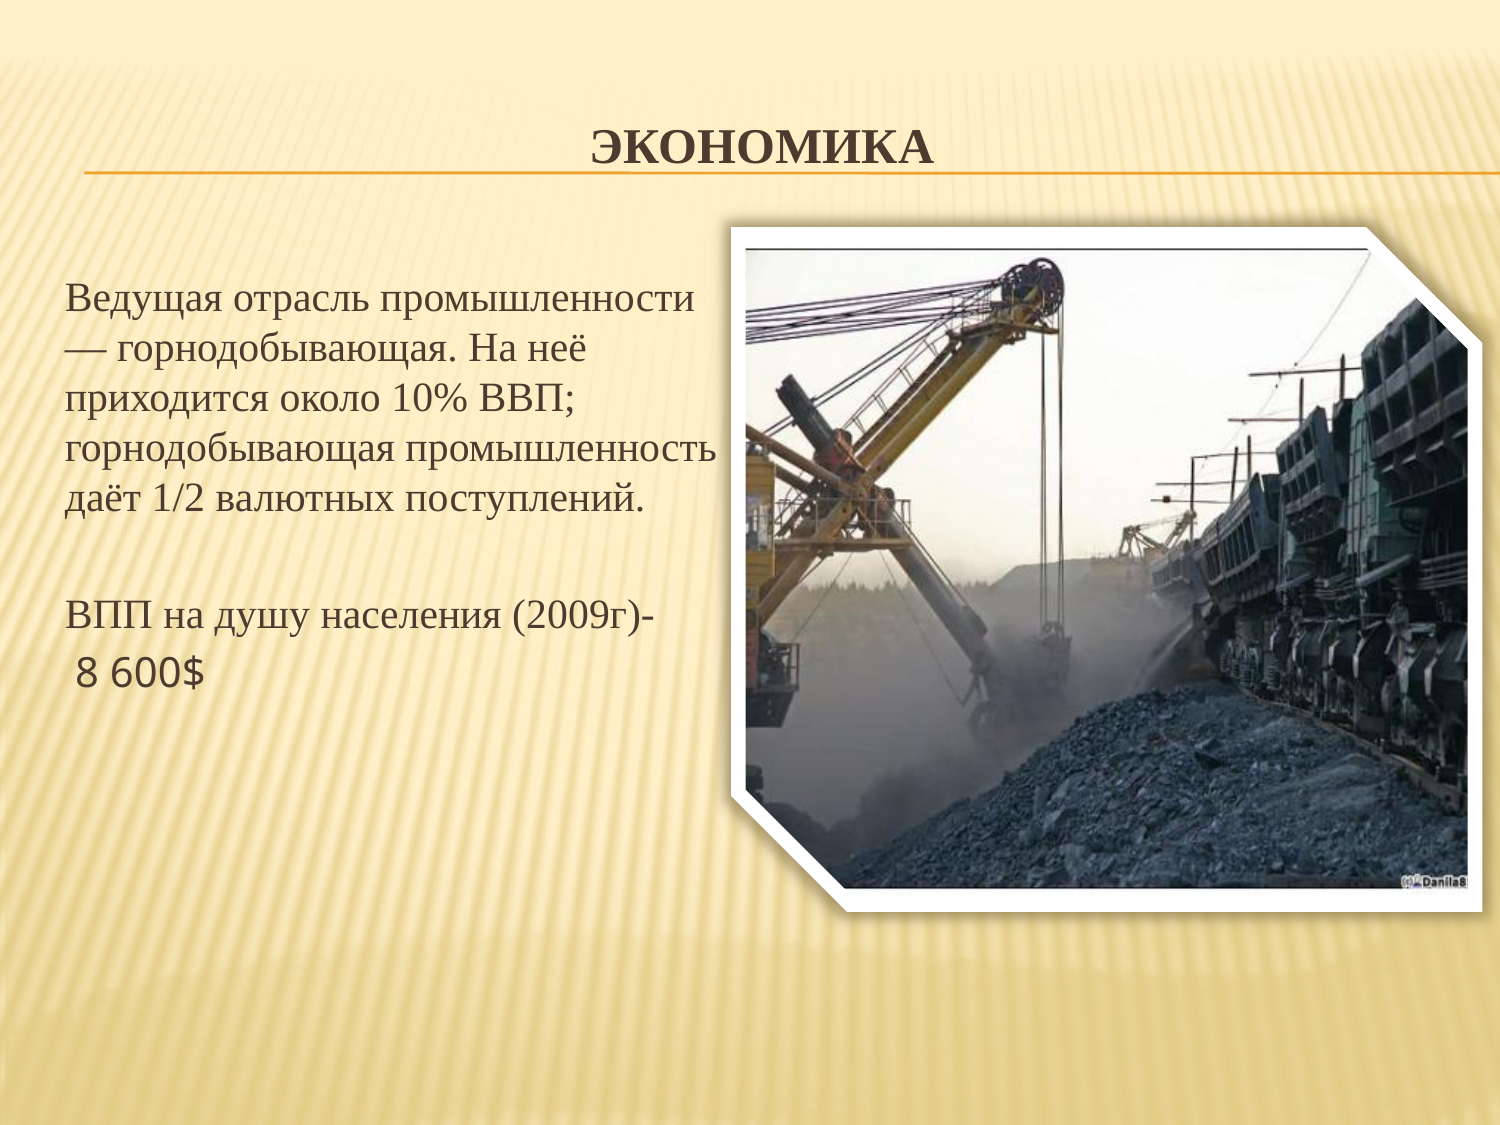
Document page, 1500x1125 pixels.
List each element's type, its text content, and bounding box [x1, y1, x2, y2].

list Ведущая отрасль промышленности — горнодобывающая. На неё приходится около 10% ВВП; горнодобывающая промышленность даёт 1/2 валютных поступлений. ВПП на душу населения (2009г)- 8 600$ [50, 262, 738, 1038]
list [737, 234, 1476, 905]
title Экономика [49, 75, 1475, 213]
